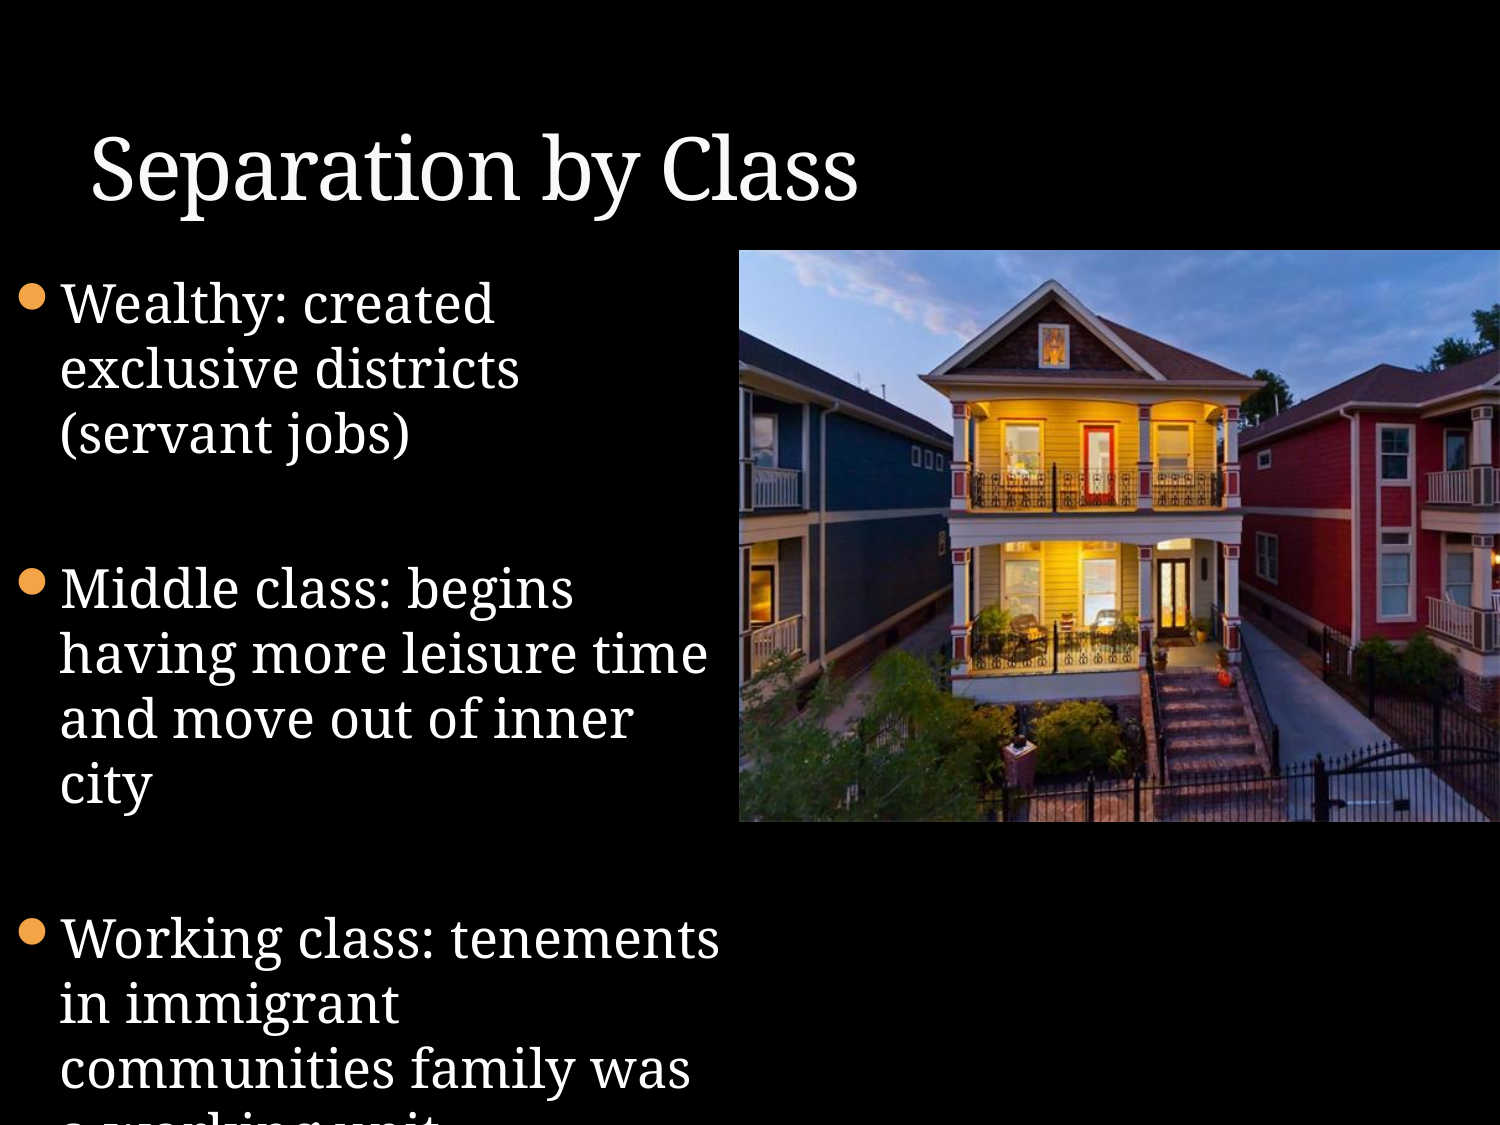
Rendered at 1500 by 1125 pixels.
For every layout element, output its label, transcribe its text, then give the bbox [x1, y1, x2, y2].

picture [738, 249, 1500, 823]
list Wealthy: created exclusive districts (servant jobs) Middle class: begins having more leisure time and move out of inner city Working class: tenements in immigrant communities family was a working unit [0, 262, 738, 1075]
title Separation by Class [74, 24, 1425, 225]
